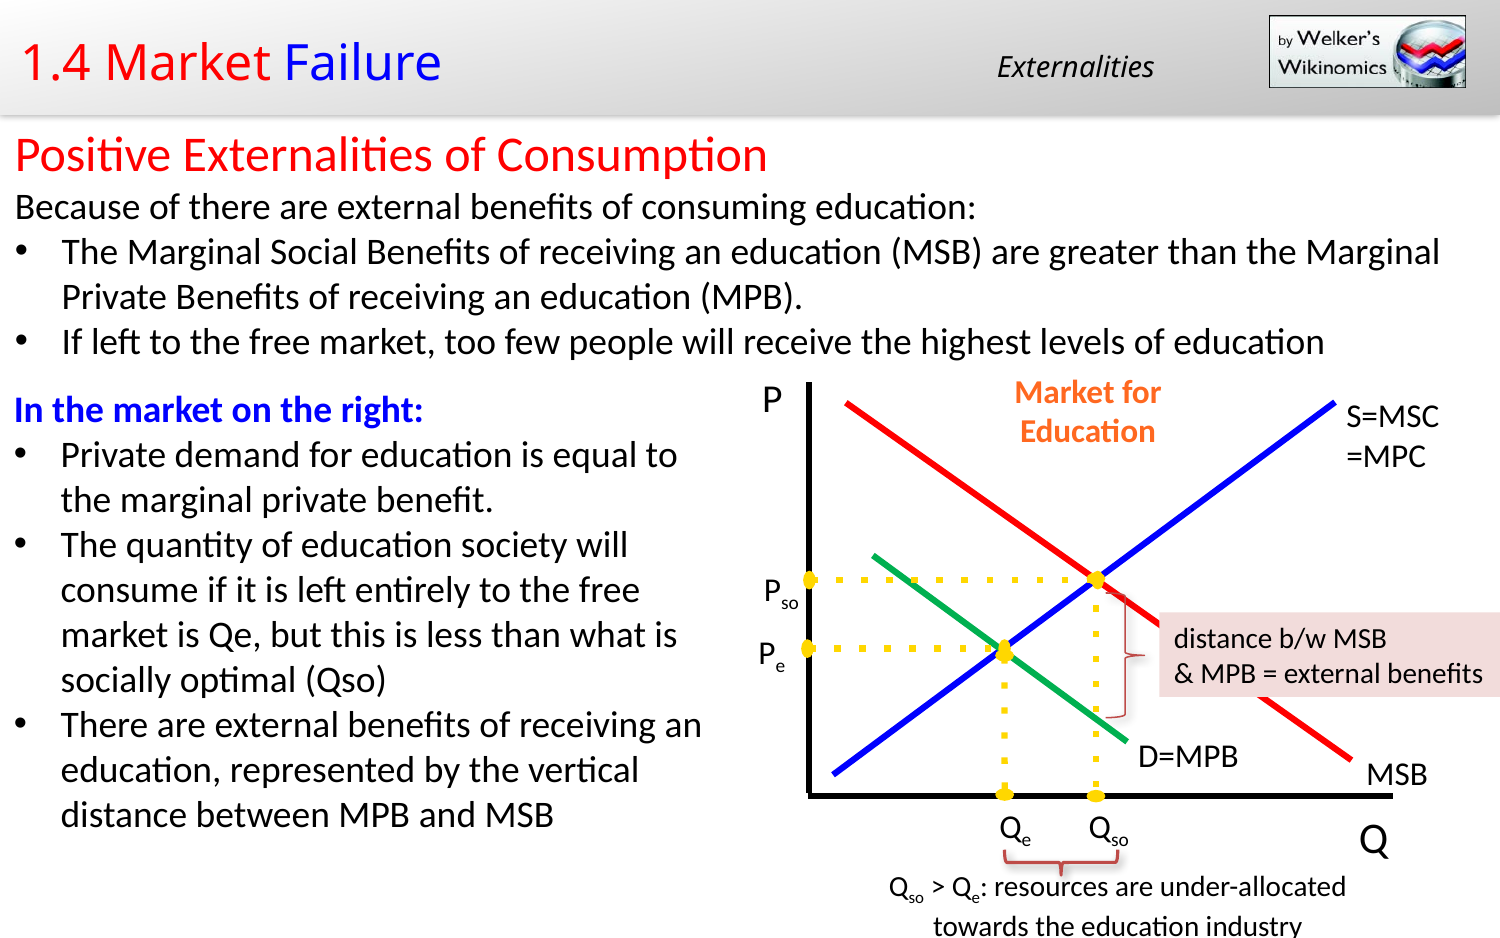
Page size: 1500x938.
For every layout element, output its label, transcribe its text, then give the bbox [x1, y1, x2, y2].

text_box Positive Externalities of Consumption Because of there are external benefits of consuming education: The Marginal Social Benefits of receiving an education (MSB) are greater than the Marginal Private Benefits of receiving an education (MPB). If left to the free market, too few people will receive the highest levels of education [0, 123, 1500, 370]
text_box In the market on the right: Private demand for education is equal to the marginal private benefit. The quantity of education society will consume if it is left entirely to the free market is Qe, but this is less than what is socially optimal (Qso) There are external benefits of receiving an education, represented by the vertical distance between MPB and MSB [0, 377, 738, 842]
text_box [743, 362, 1500, 938]
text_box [0, 0, 1500, 115]
